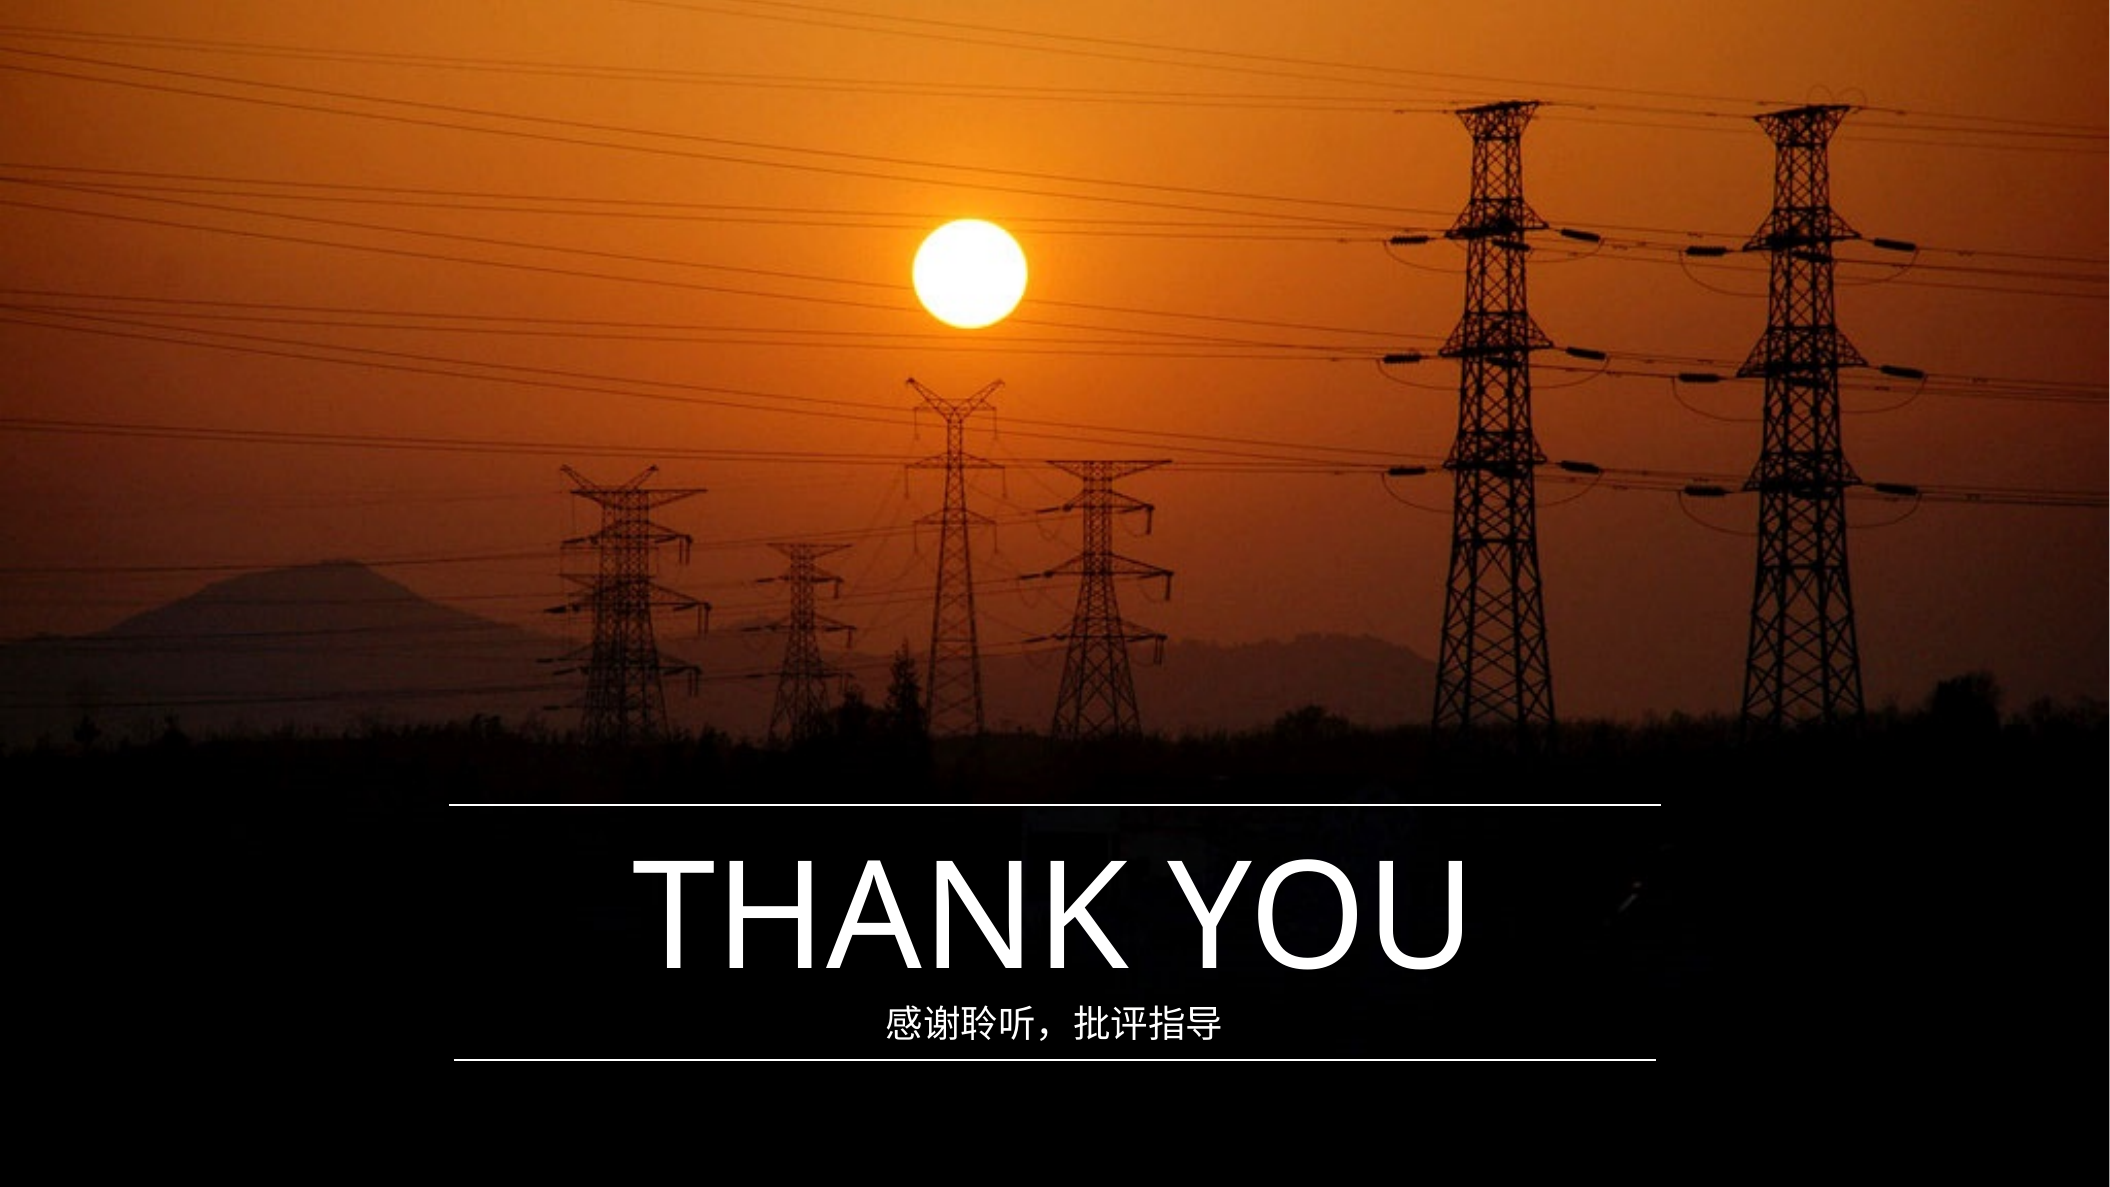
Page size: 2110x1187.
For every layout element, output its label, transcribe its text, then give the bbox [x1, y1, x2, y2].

text_box [0, 0, 2110, 1187]
text_box Thank you [587, 818, 1522, 999]
text_box 感谢聆听，批评指导 [592, 999, 1517, 1045]
